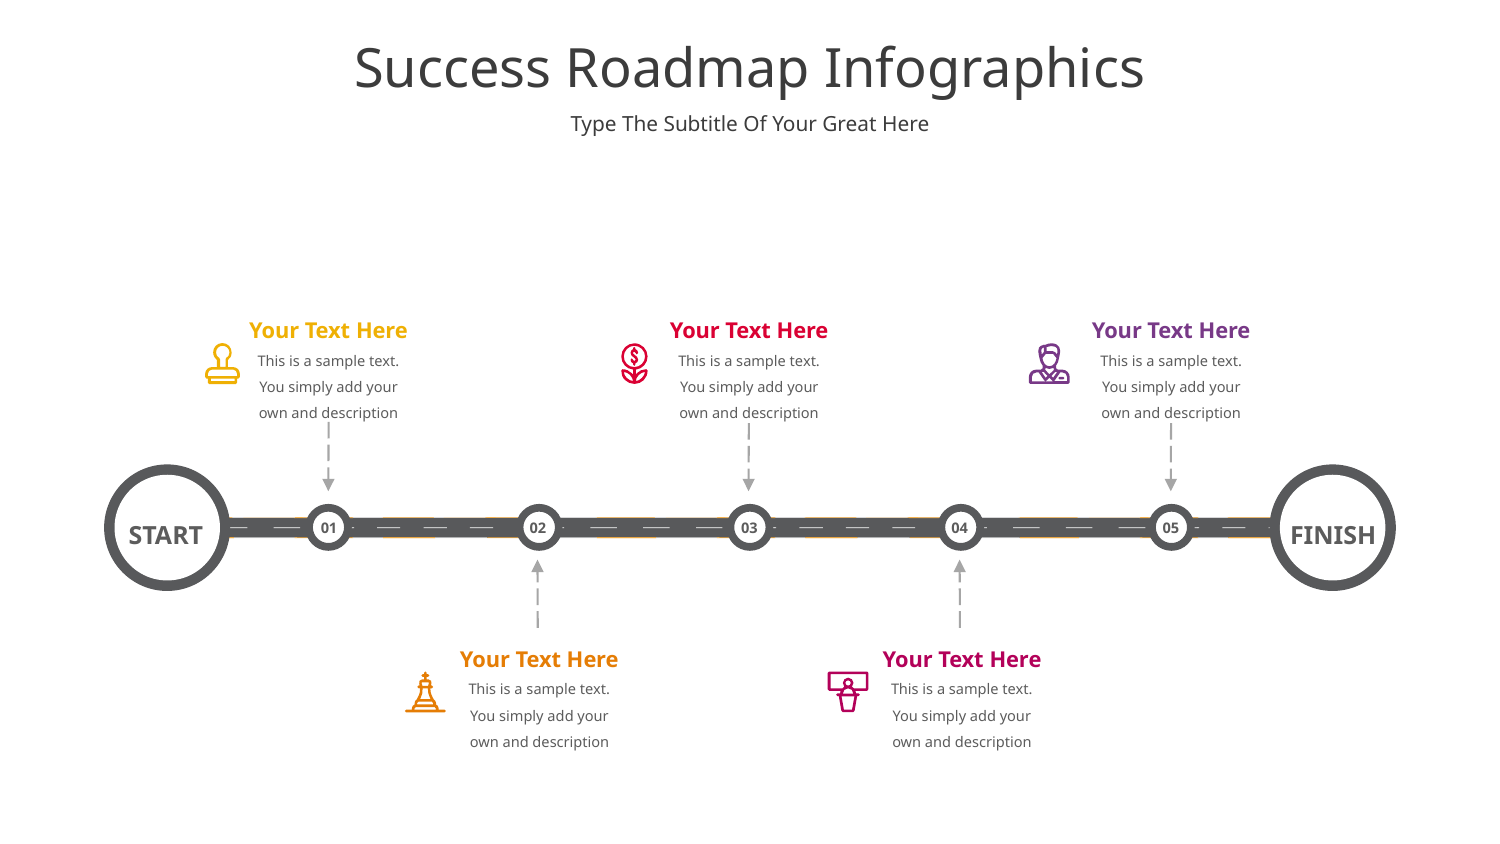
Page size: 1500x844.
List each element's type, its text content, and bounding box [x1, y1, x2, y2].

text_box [620, 343, 648, 385]
text_box [205, 343, 240, 385]
text_box Your Text Here This is a sample text. You simply add your own and description [668, 303, 830, 422]
text_box [827, 671, 869, 713]
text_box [103, 464, 1396, 592]
text_box Your Text Here This is a sample text. You simply add your own and description [881, 632, 1043, 751]
list Type The Subtitle Of Your Great Here [63, 108, 1437, 138]
text_box Your Text Here This is a sample text. You simply add your own and description [1091, 303, 1252, 422]
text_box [1028, 343, 1071, 385]
text_box Your Text Here This is a sample text. You simply add your own and description [248, 303, 409, 422]
text_box Your Text Here This is a sample text. You simply add your own and description [459, 632, 620, 751]
title Success Roadmap Infographics [63, 25, 1437, 107]
text_box [404, 671, 446, 713]
